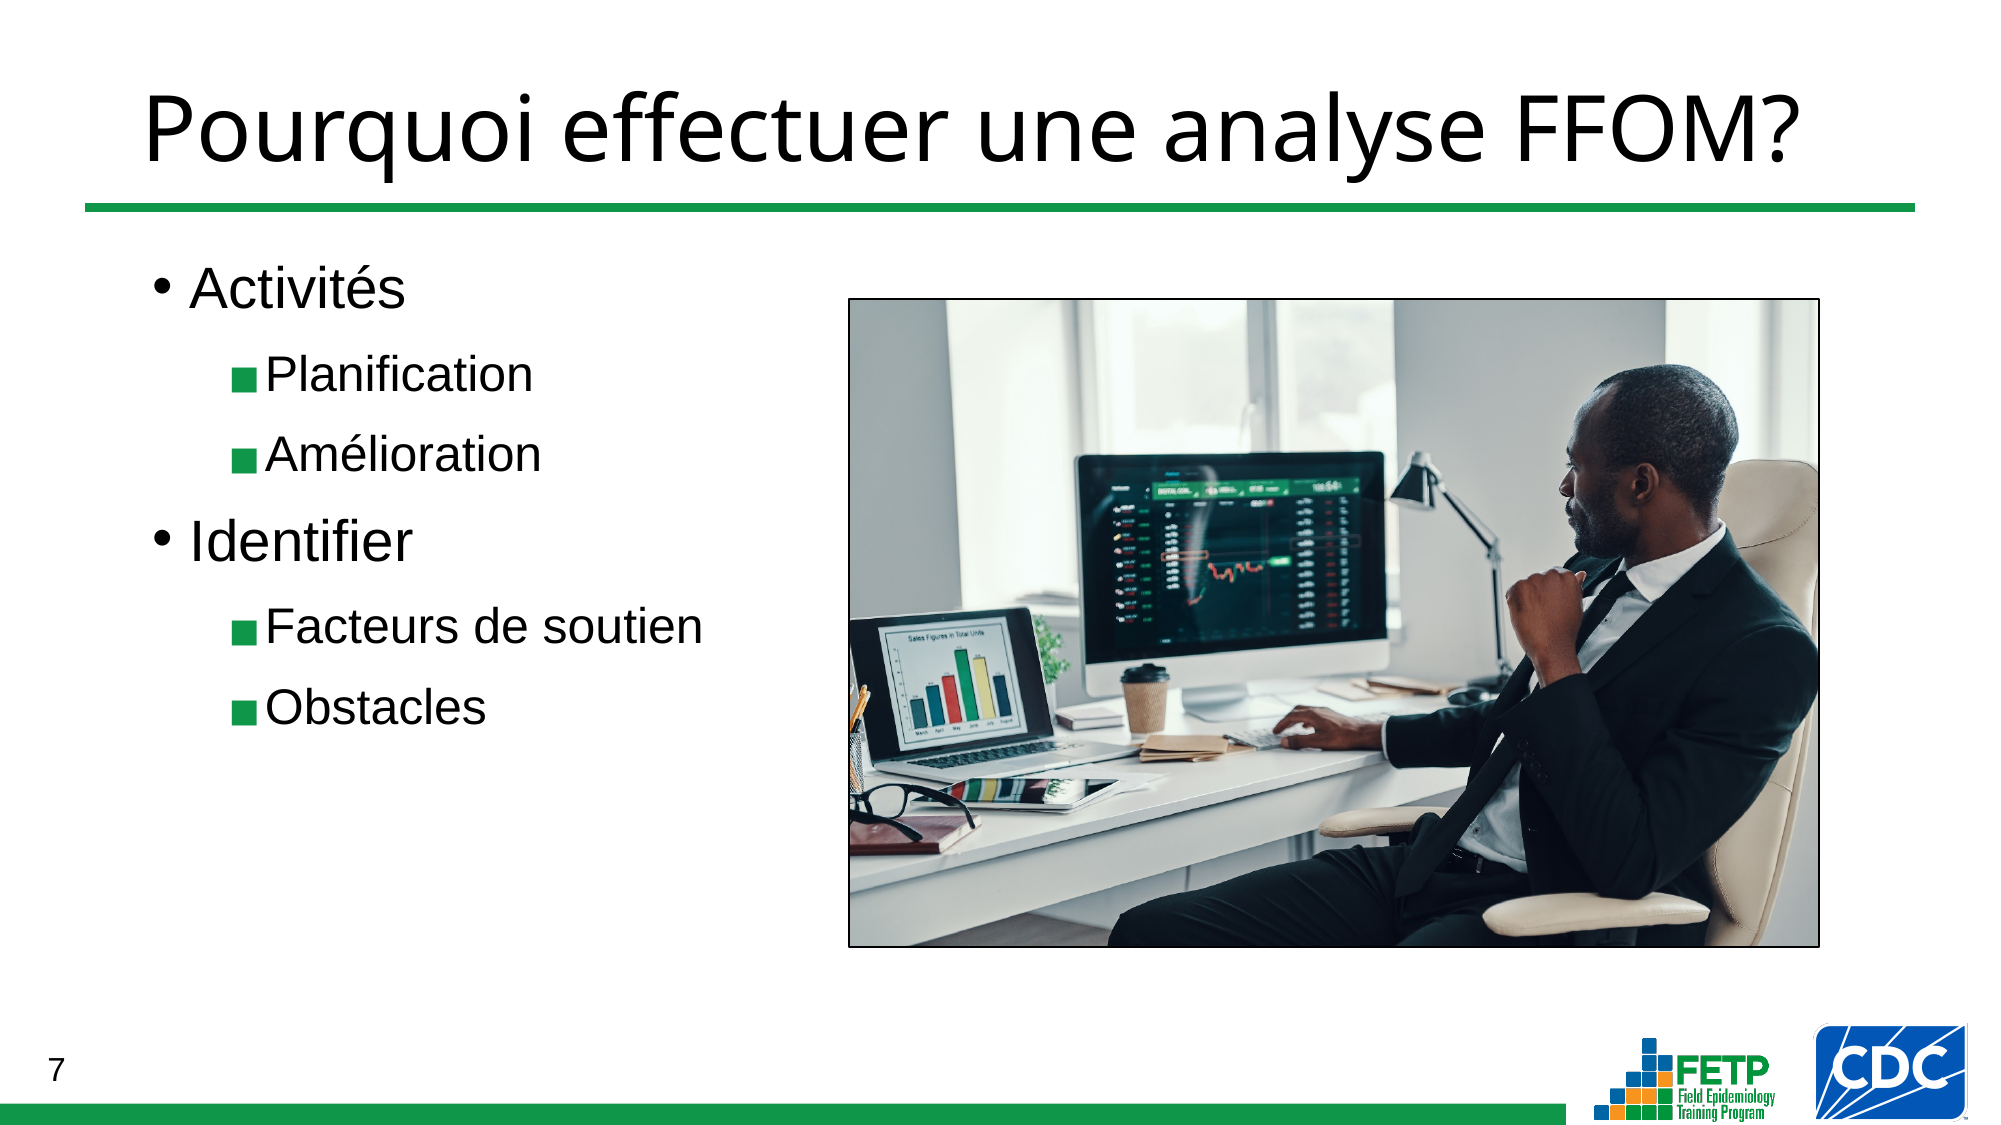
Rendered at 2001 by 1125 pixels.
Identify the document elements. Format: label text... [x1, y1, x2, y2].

picture [1813, 1023, 1968, 1122]
picture [849, 300, 1818, 947]
list Activités Planification Amélioration Identifier Facteurs de soutien Obstacles [137, 242, 1863, 1004]
title Pourquoi effectuer une analyse FFOM? [126, 75, 1863, 207]
picture [1594, 1038, 1775, 1122]
